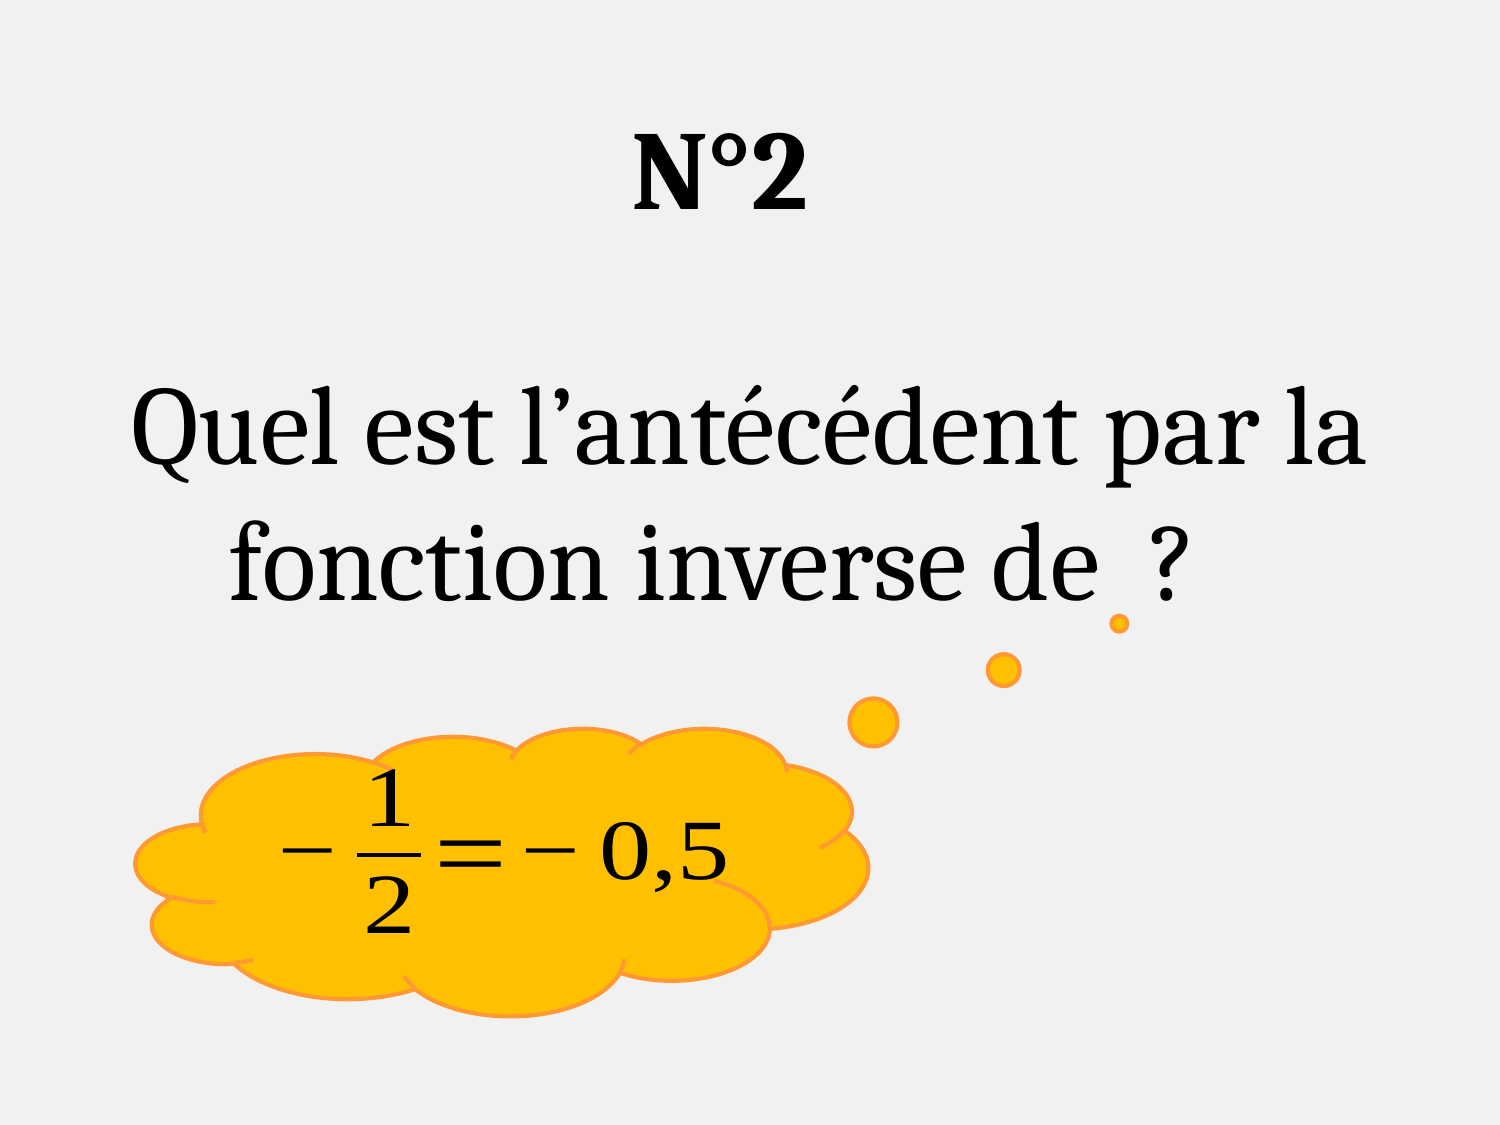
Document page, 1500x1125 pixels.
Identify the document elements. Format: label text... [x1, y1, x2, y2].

text_box N°2 [616, 89, 824, 240]
text_box [133, 726, 871, 1019]
text_box [847, 696, 900, 749]
text_box [1109, 613, 1130, 634]
text_box [985, 652, 1022, 689]
